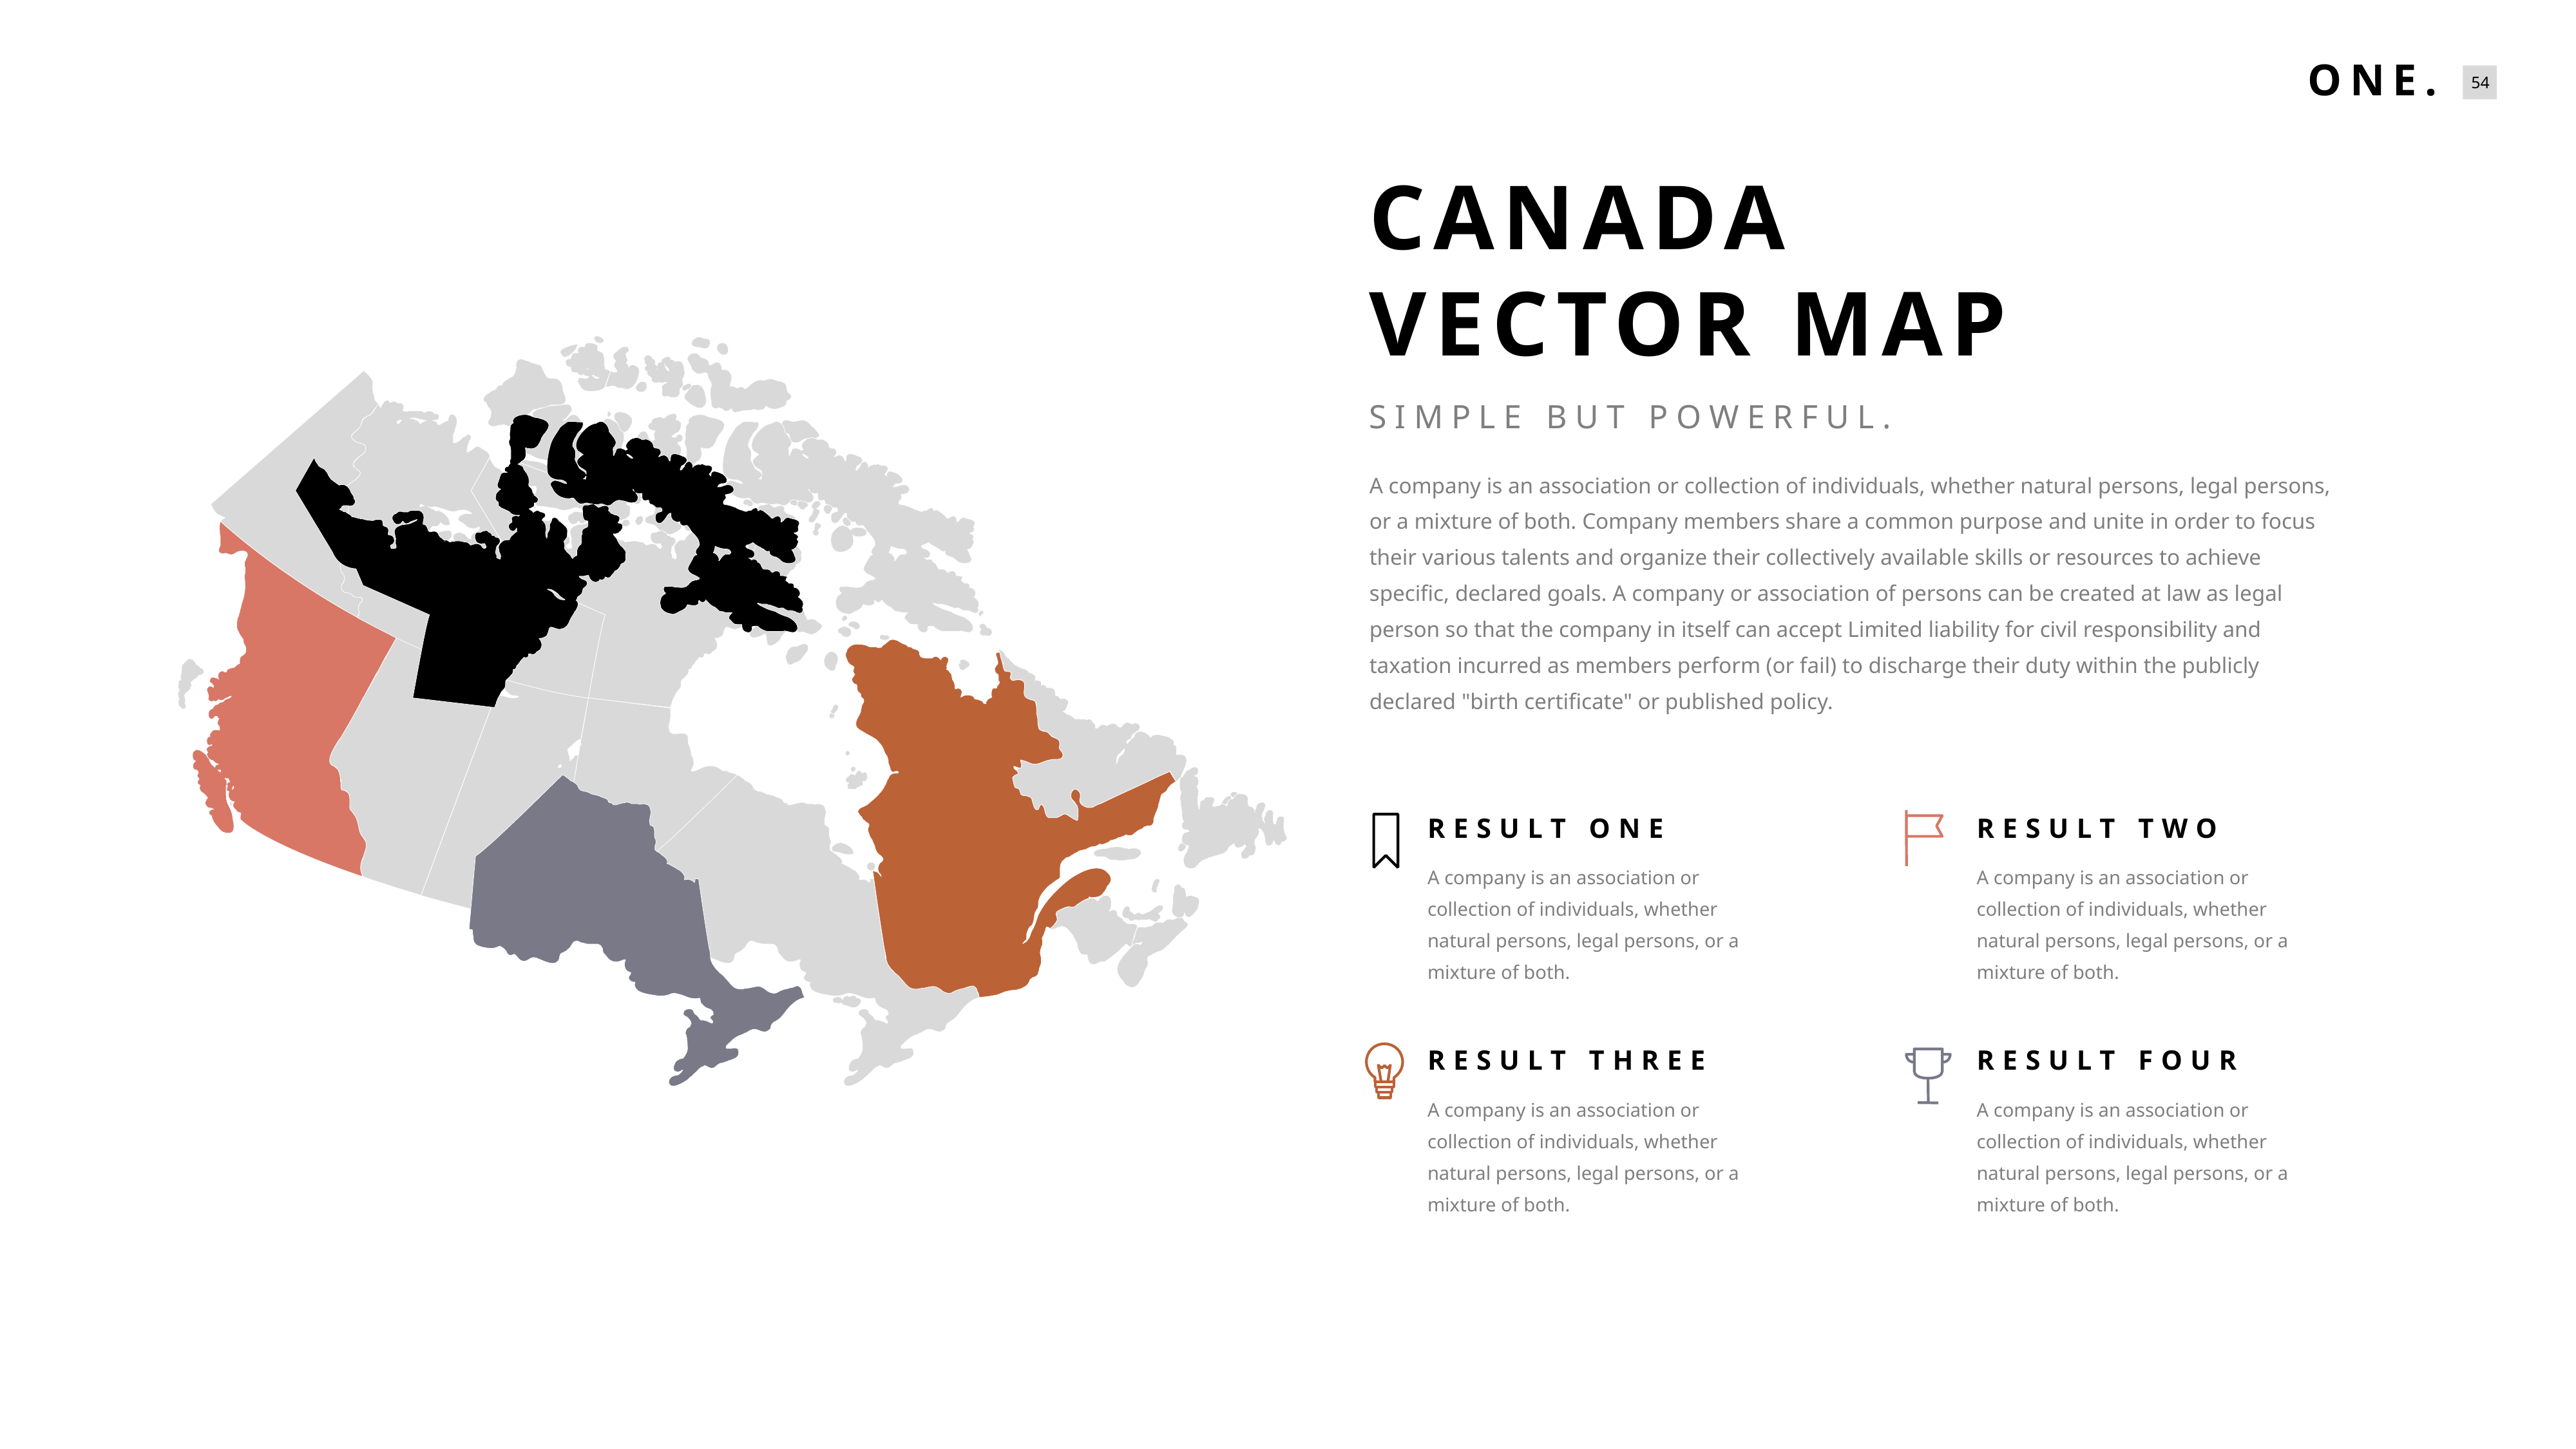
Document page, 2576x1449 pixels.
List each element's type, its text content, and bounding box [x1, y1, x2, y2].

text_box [1366, 1043, 1403, 1098]
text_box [1906, 1048, 1951, 1103]
text_box [1373, 814, 1398, 868]
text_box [1906, 810, 1943, 866]
text_box A company is an association or collection of individuals, whether natural persons, legal persons, or a mixture of both. [1957, 853, 2325, 993]
text_box A company is an association or collection of individuals, whether natural persons, legal persons, or a mixture of both. [1408, 853, 1776, 993]
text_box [177, 336, 1288, 1086]
text_box RESULT THREE [1408, 1021, 1776, 1086]
text_box SIMPLE BUT POWERFUL. [1360, 392, 2228, 440]
text_box RESULT ONE [1408, 788, 1776, 853]
text_box RESULT FOUR [1957, 1021, 2325, 1086]
text_box A company is an association or collection of individuals, whether natural persons, legal persons, or a mixture of both. [1408, 1086, 1776, 1225]
text_box A company is an association or collection of individuals, whether natural persons, legal persons, or a mixture of both. [1957, 1086, 2325, 1225]
text_box RESULT TWO [1957, 788, 2325, 853]
text_box CANADA VECTOR MAP [1360, 156, 2295, 378]
text_box A company is an association or collection of individuals, whether natural persons, legal persons, or a mixture of both. Company members share a common purpose and unite in order to focus their various talents and organize their collectively available skills or resources to achieve specific, declared goals. A company or association of persons can be created at law as legal person so that the company in itself can accept Limited liability for civil responsibility and taxation incurred as members perform (or fail) to discharge their duty within the publicly declared "birth certificate" or published policy. [1350, 451, 2356, 723]
